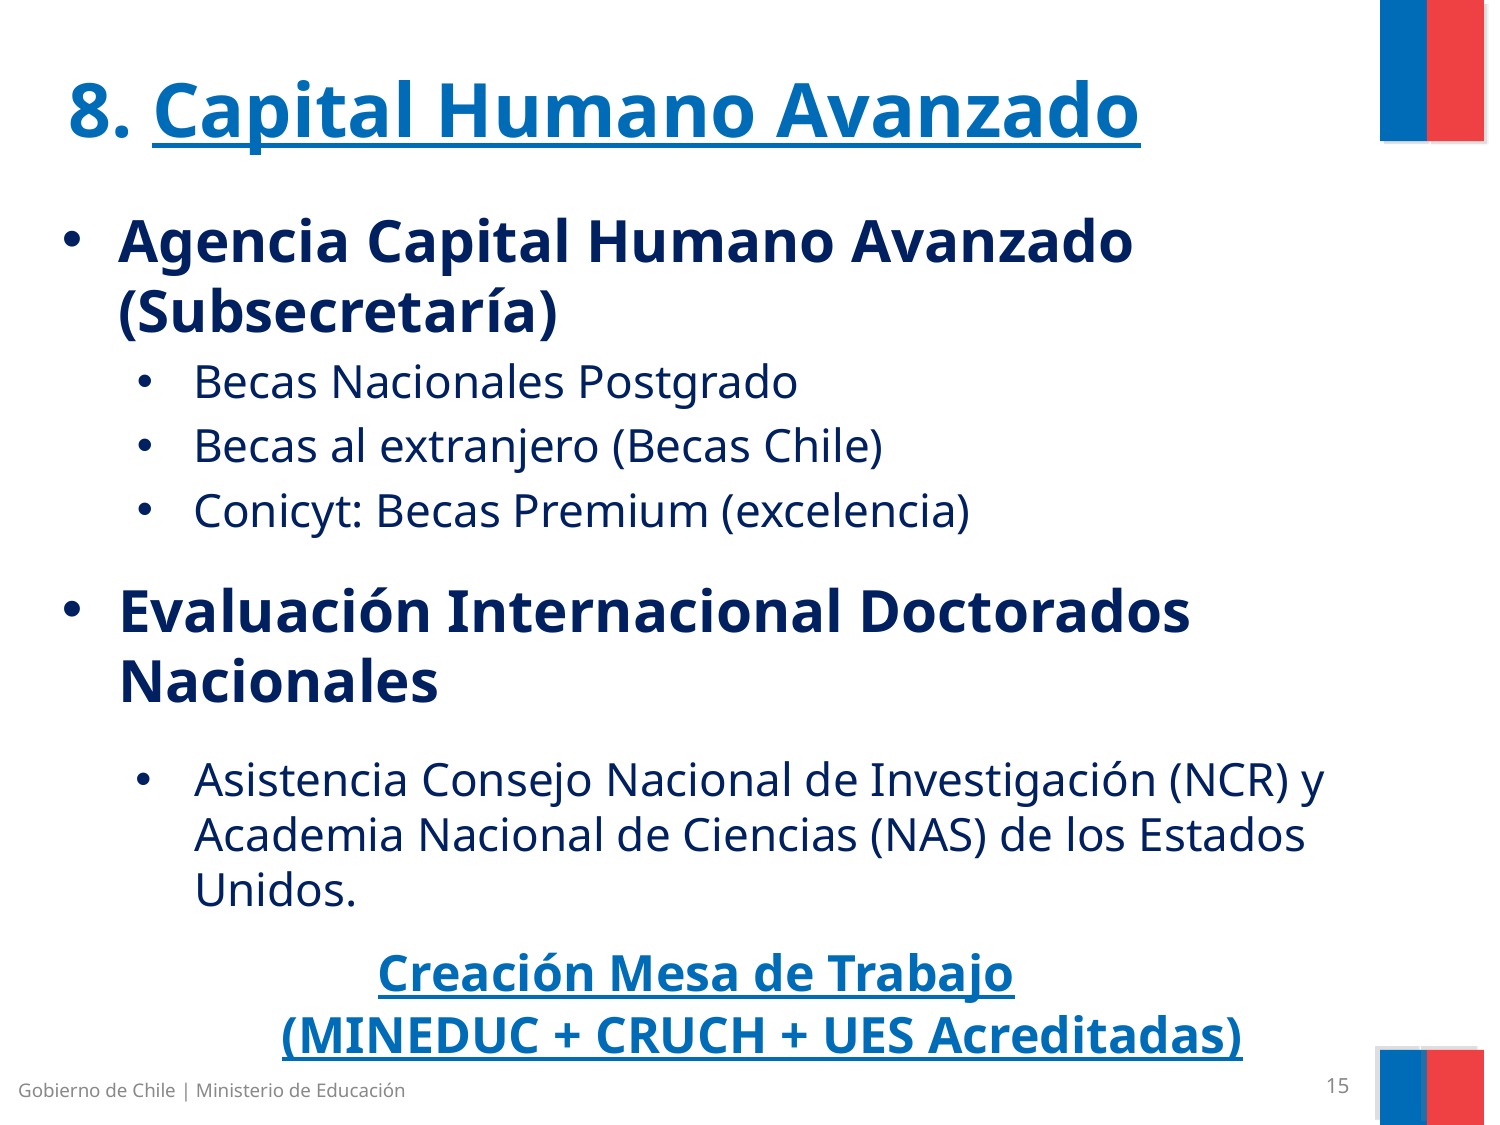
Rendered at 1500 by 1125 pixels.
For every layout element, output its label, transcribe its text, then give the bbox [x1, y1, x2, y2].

text_box Creación Mesa de Trabajo (MINEDUC + CRUCH + UES Acreditadas) [0, 925, 1483, 1071]
slide_number 15 [1014, 1071, 1365, 1103]
footer Gobierno de Chile | Ministerio de Educación [3, 1071, 479, 1112]
list Agencia Capital Humano Avanzado (Subsecretaría) Becas Nacionales Postgrado Becas al extranjero (Becas Chile) Conicyt: Becas Premium (excelencia) Evaluación Internacional Doctorados Nacionales Asistencia Consejo Nacional de Investigación (NCR) y Academia Nacional de Ciencias (NAS) de los Estados Unidos. [46, 196, 1389, 925]
title 8. Capital Humano Avanzado [52, 54, 1393, 243]
